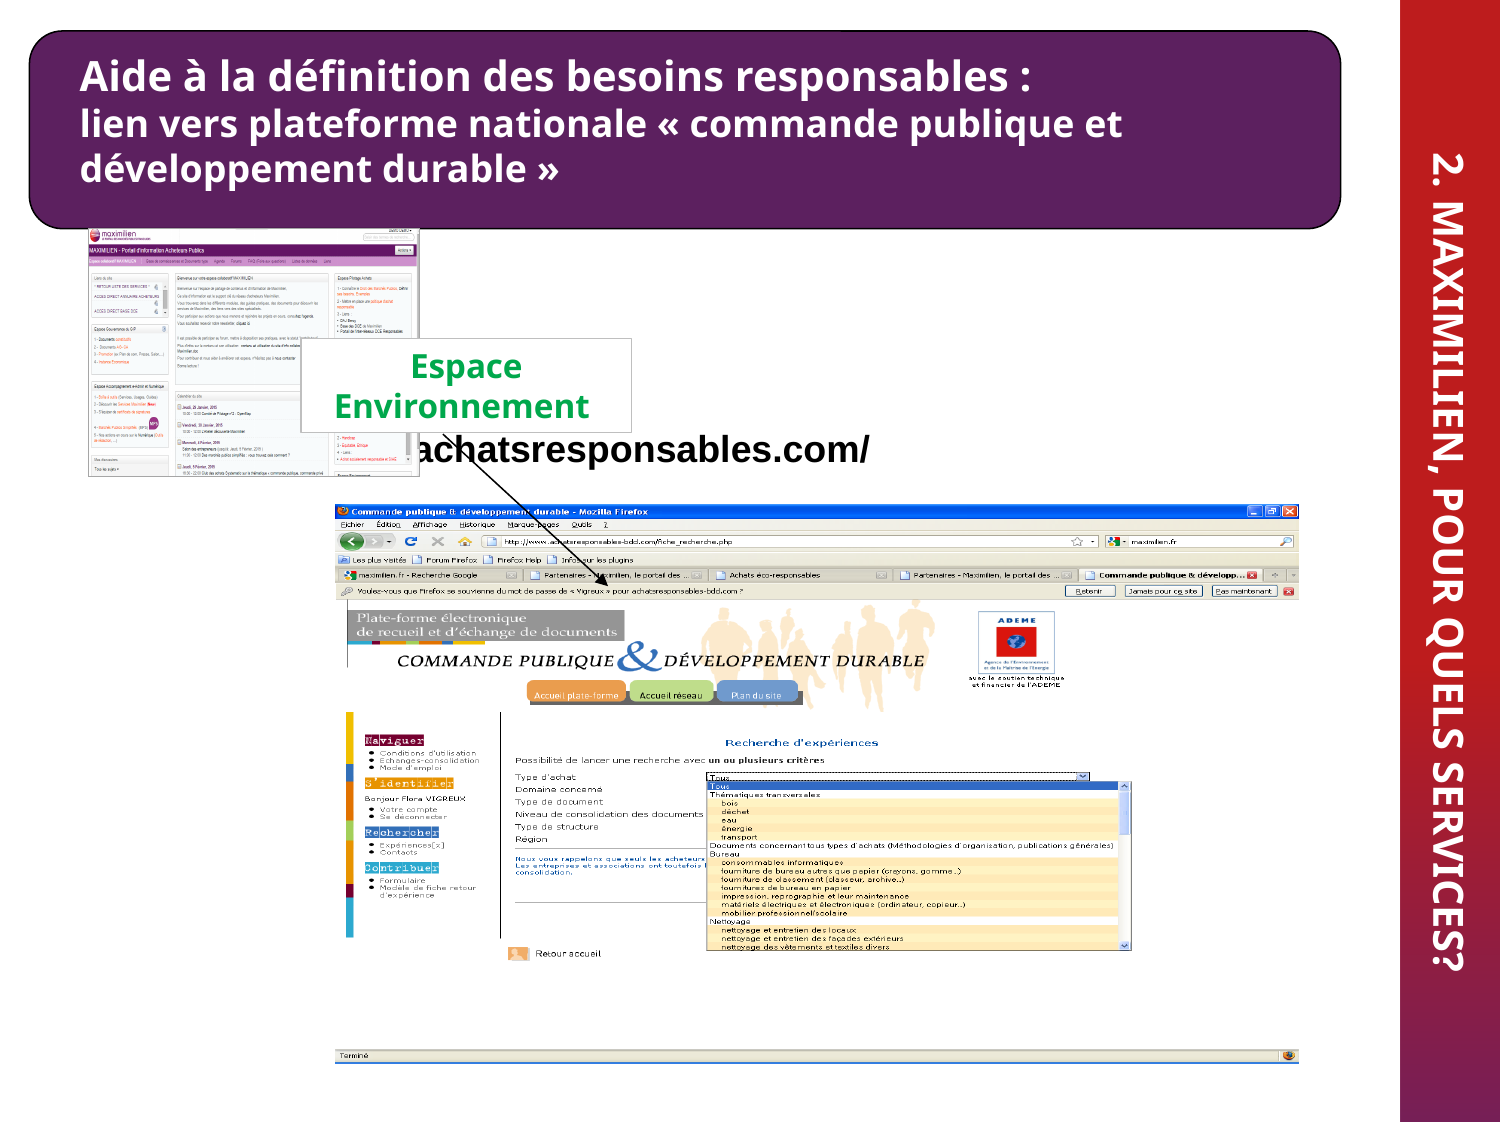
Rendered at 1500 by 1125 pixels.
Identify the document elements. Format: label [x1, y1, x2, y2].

picture [0, 0, 1500, 1123]
text_box [442, 433, 609, 587]
